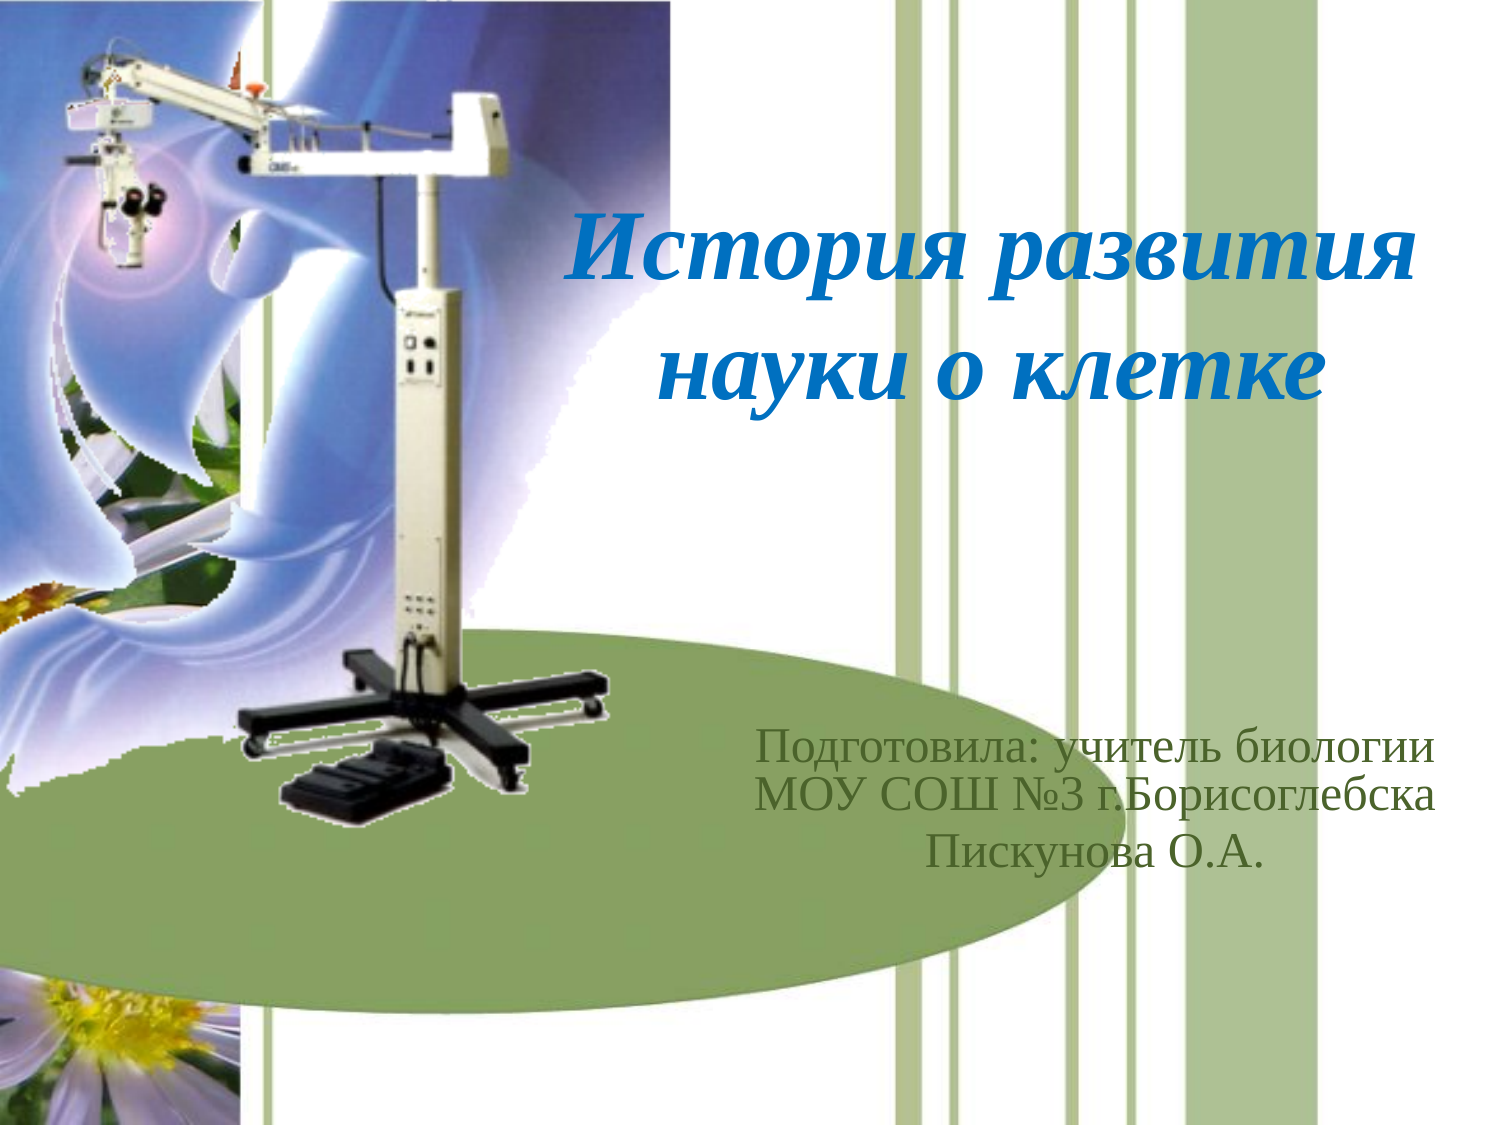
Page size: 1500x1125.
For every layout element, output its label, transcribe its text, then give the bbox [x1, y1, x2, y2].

text_box История развития науки о клетке [678, 172, 1500, 593]
picture [0, 0, 1500, 1125]
subtitle Подготовила: учитель биологии МОУ СОШ №3 г.Борисоглебска Пискунова О.А. [726, 715, 1465, 1004]
